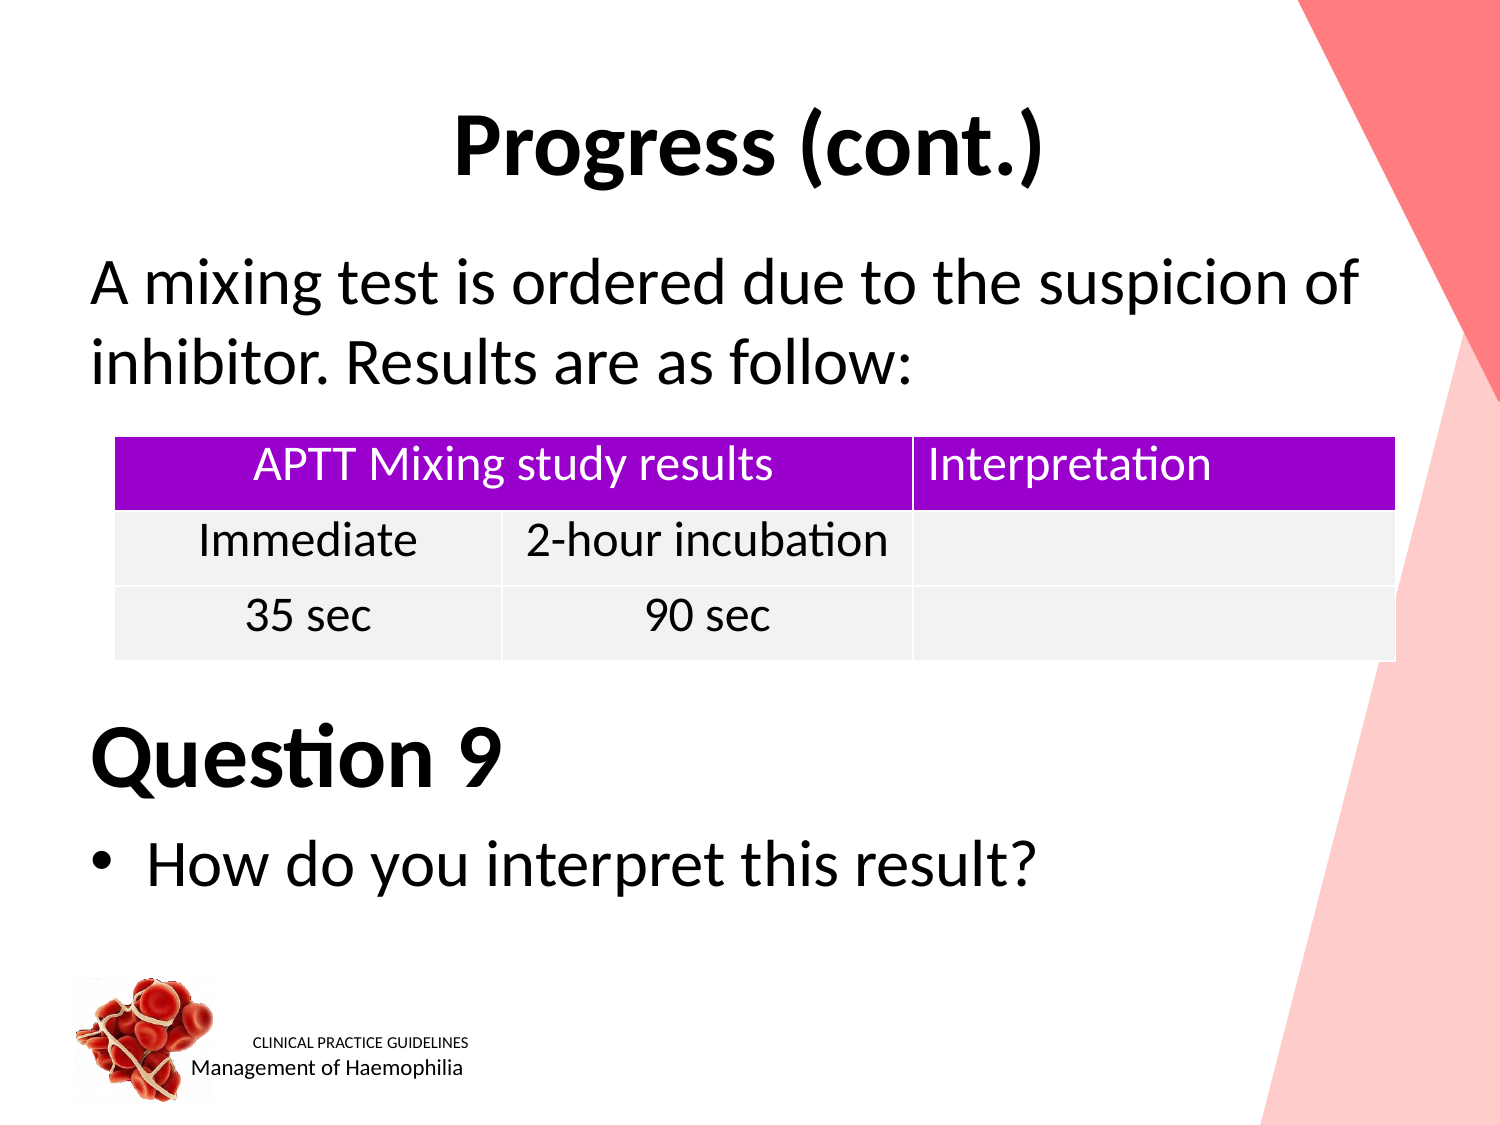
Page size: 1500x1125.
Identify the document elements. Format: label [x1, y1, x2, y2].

text_box [74, 0, 1500, 1125]
